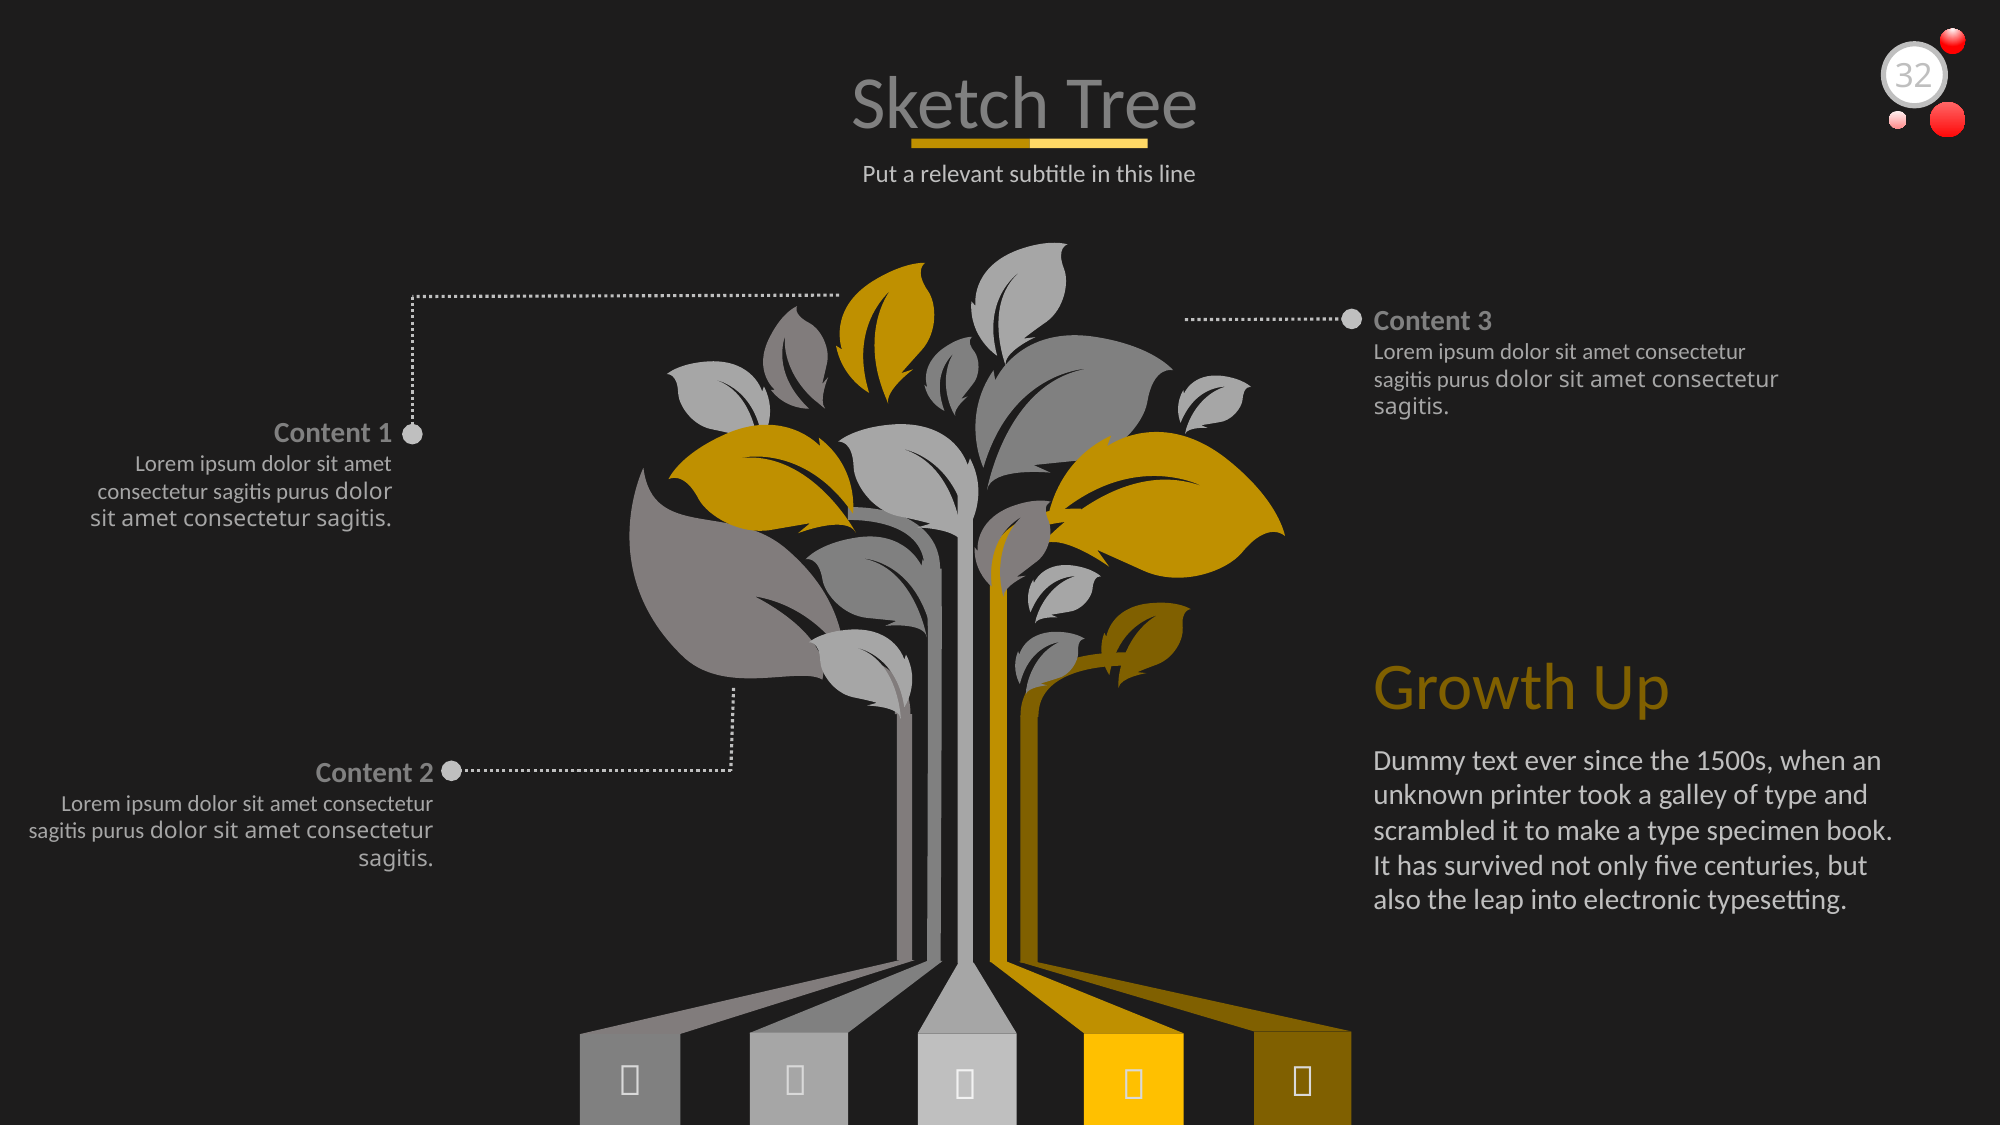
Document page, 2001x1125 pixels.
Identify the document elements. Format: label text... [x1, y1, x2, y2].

text_box Sketch Tree [597, 1, 1454, 152]
text_box Content 3 Lorem ipsum dolor sit amet consectetur sagitis purus dolor sit amet consectetur sagitis. [1358, 292, 1811, 429]
text_box [975, 242, 1068, 295]
text_box Growth Up Dummy text ever since the 1500s, when an unknown printer took a galley of type and scrambled it to make a type specimen book. It has survived not only five centuries, but also the leap into electronic typesetting. [1358, 635, 1922, 926]
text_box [412, 295, 1352, 771]
text_box Content 1 Lorem ipsum dolor sit amet consectetur sagitis purus dolor sit amet consectetur sagitis. [52, 404, 408, 541]
text_box [855, 262, 931, 295]
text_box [911, 138, 1148, 149]
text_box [589, 1046, 1344, 1116]
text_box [579, 771, 1352, 1125]
text_box Content 2 Lorem ipsum dolor sit amet consectetur sagitis purus dolor sit amet consectetur sagitis. [0, 744, 449, 881]
text_box Put a relevant subtitle in this line [792, 142, 1267, 202]
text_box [1876, 28, 1966, 138]
